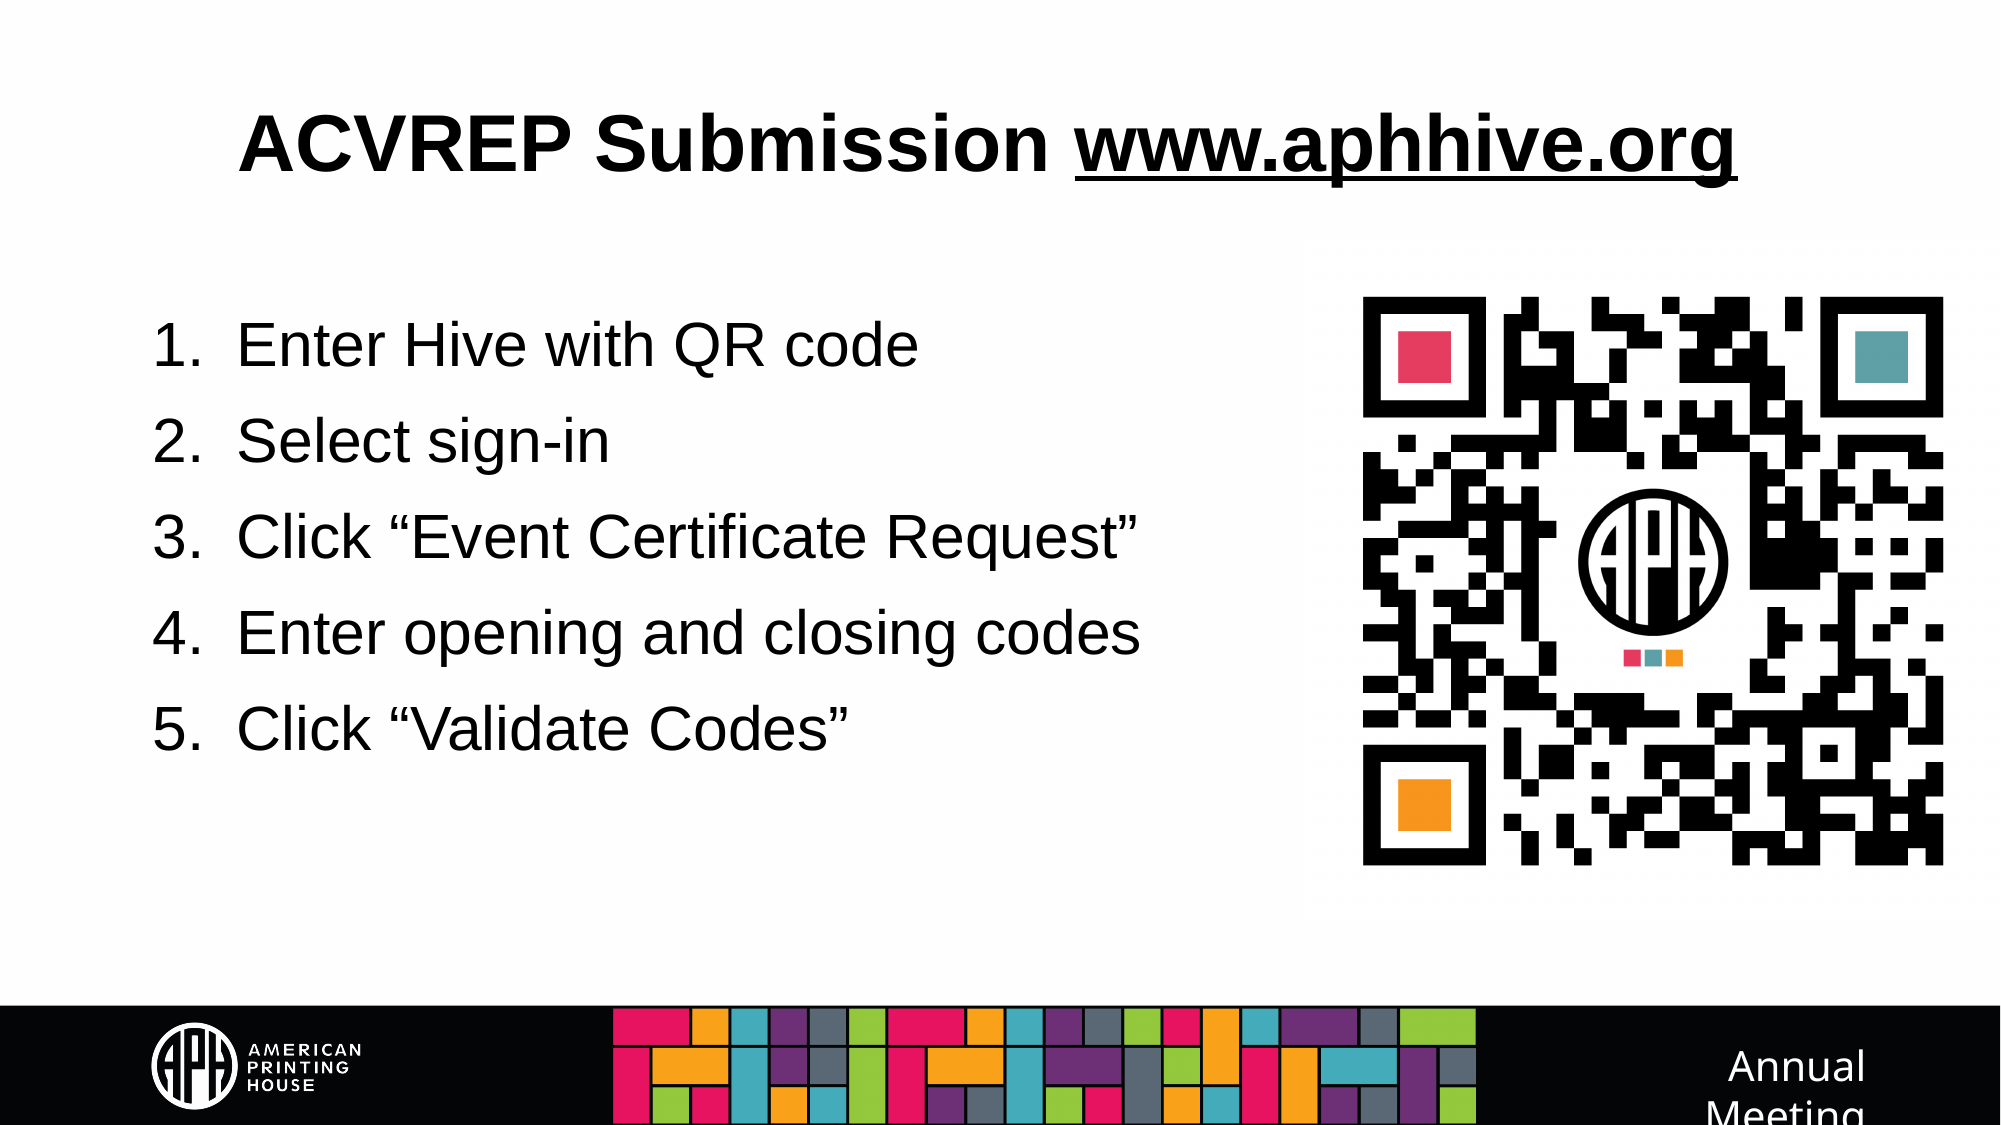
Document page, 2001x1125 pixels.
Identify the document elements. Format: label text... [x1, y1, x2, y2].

list Enter Hive with QR code Select sign-in Click “Event Certificate Request” Enter opening and closing codes Click “Validate Codes” [137, 296, 1253, 829]
picture [1748, 1111, 1760, 1118]
picture [1771, 1111, 1783, 1118]
picture [1821, 1111, 1833, 1125]
picture [0, 0, 2001, 1125]
title ACVREP Submission www.aphhive.org [137, 59, 1863, 232]
picture [1711, 1105, 1719, 1125]
picture [1846, 1111, 1858, 1125]
picture [1727, 1107, 1734, 1125]
